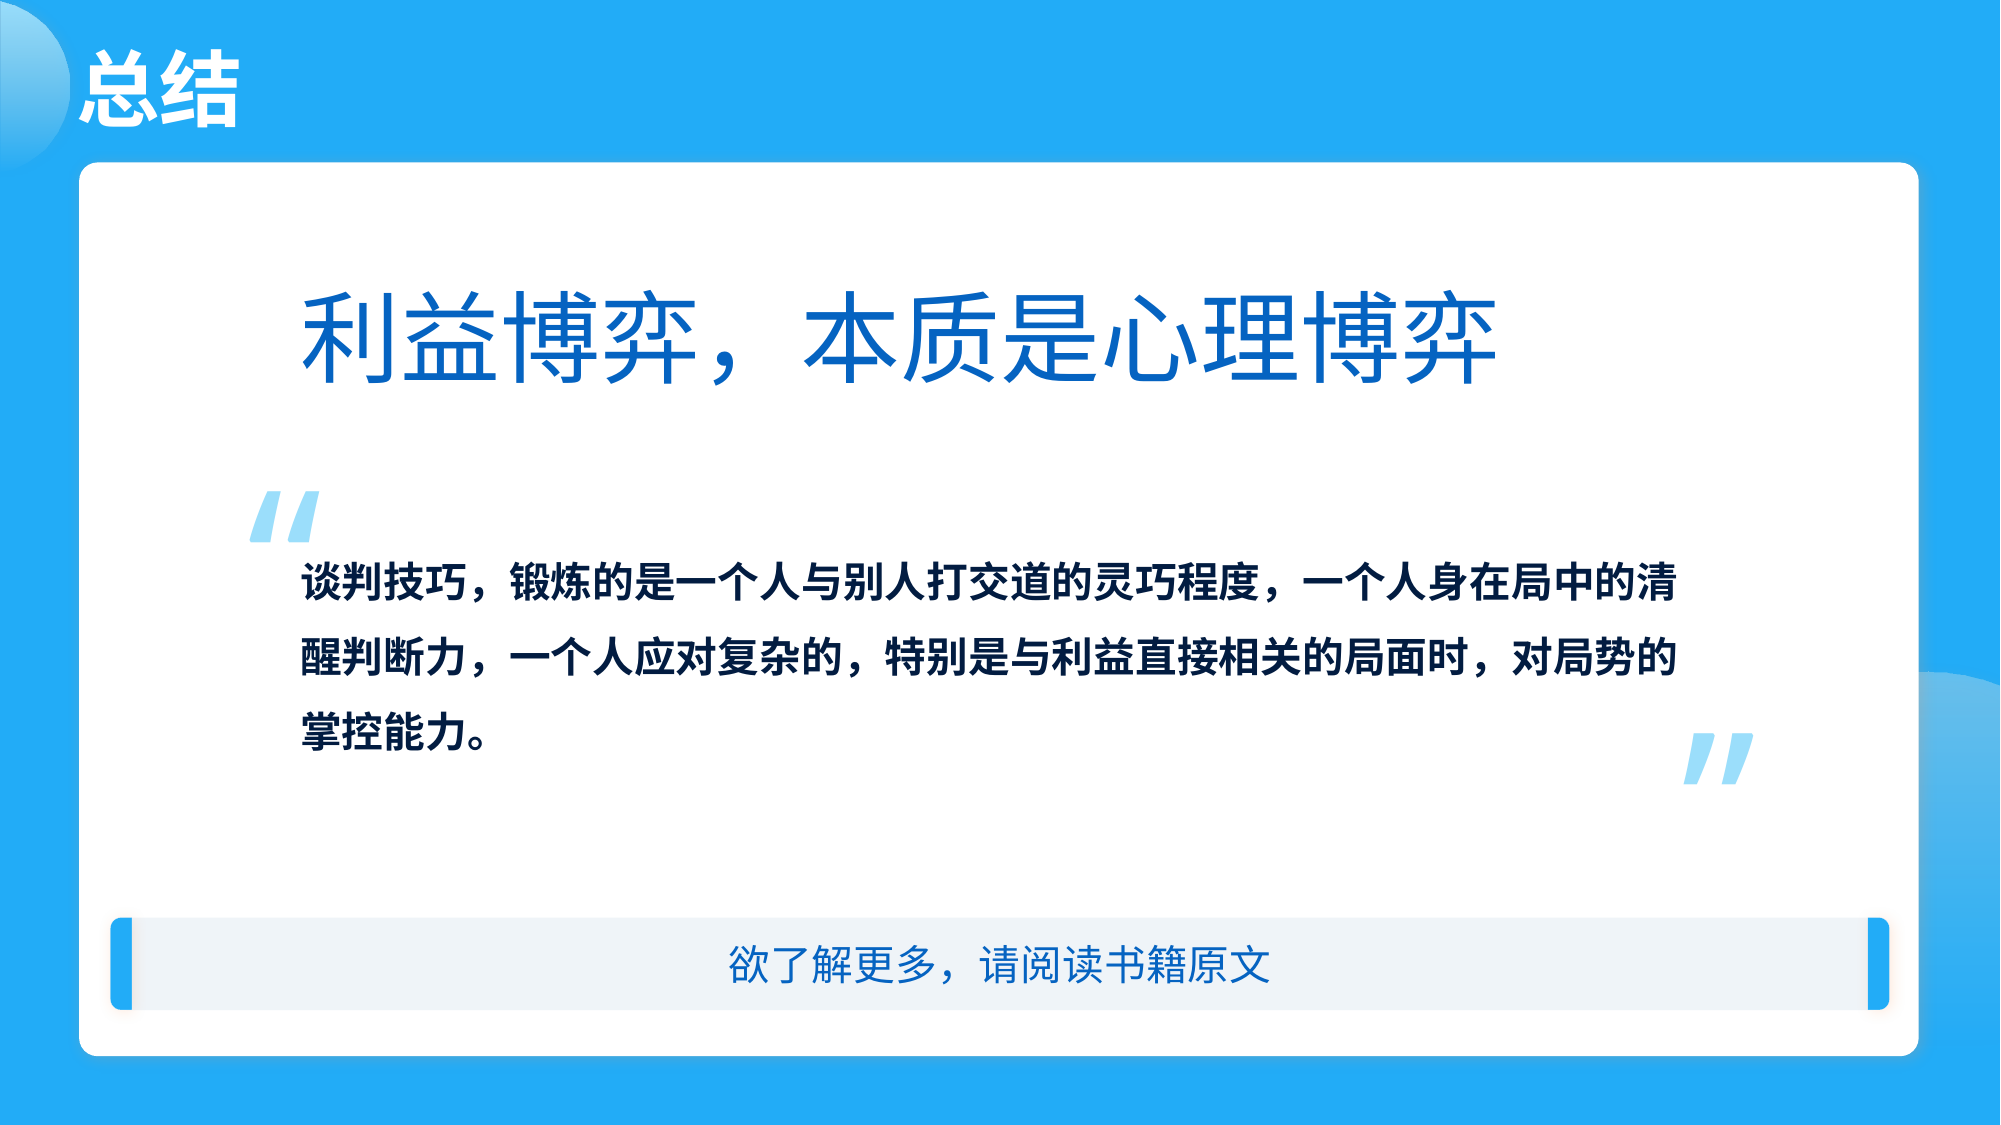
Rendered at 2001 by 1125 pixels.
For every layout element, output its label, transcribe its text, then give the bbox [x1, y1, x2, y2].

text_box ” [1666, 666, 1771, 917]
text_box 谈判技巧，锻炼的是一个人与别人打交道的灵巧程度，一个人身在局中的清醒判断力，一个人应对复杂的，特别是与利益直接相关的局面时，对局势的掌控能力。 [285, 523, 1719, 838]
text_box 利益博弈，本质是心理博弈 [285, 268, 1547, 403]
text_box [110, 917, 1890, 1010]
list 总结 [61, 40, 1093, 115]
text_box “ [233, 424, 338, 690]
